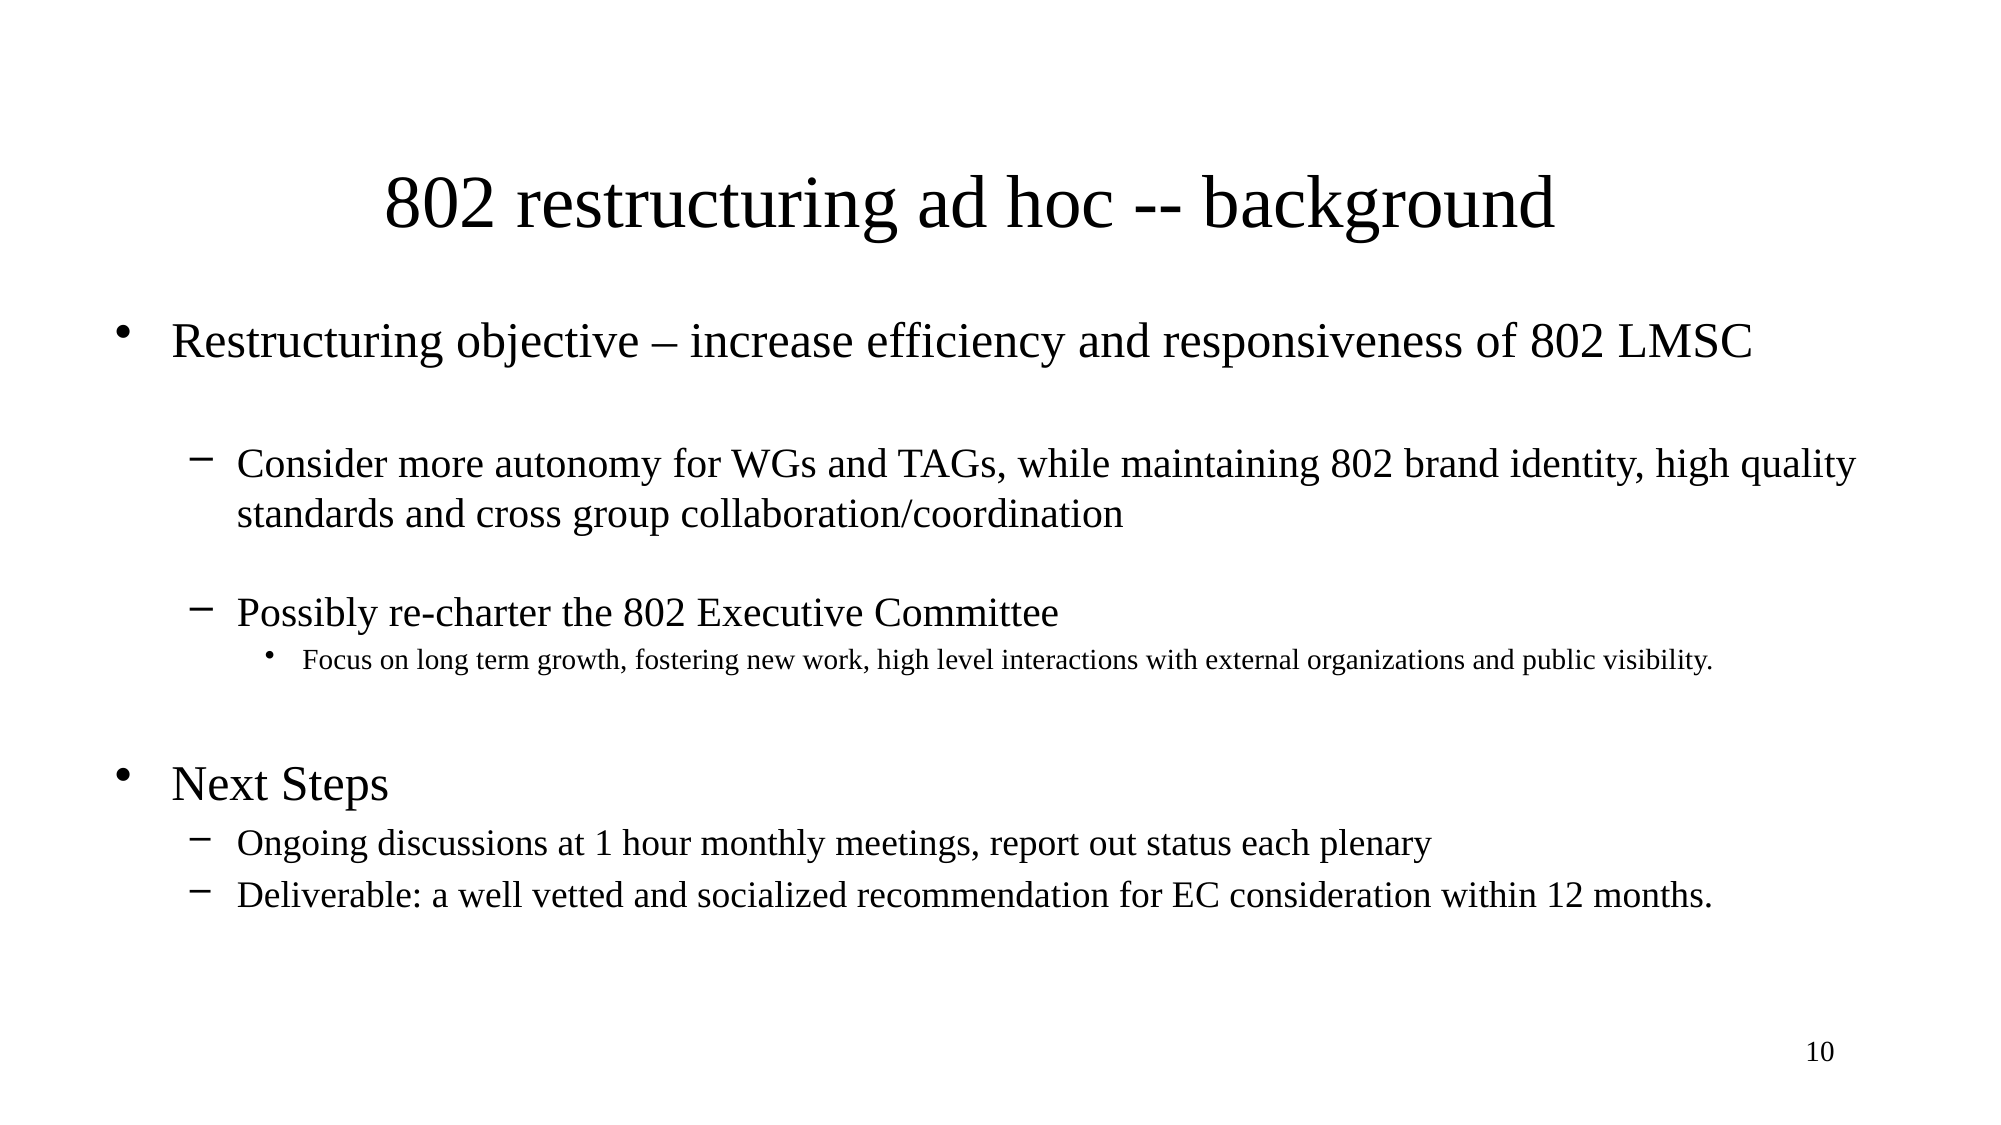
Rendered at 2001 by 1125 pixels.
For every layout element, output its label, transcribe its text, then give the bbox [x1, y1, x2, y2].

title 802 restructuring ad hoc -- background [62, 99, 1901, 288]
list Restructuring objective – increase efficiency and responsiveness of 802 LMSC Consider more autonomy for WGs and TAGs, while maintaining 802 brand identity, high quality standards and cross group collaboration/coordination Possibly re-charter the 802 Executive Committee Focus on long term growth, fostering new work, high level interactions with external organizations and public visibility. Next Steps Ongoing discussions at 1 hour monthly meetings, report out status each plenary Deliverable: a well vetted and socialized recommendation for EC consideration within 12 months. [99, 299, 1888, 1063]
slide_number 10 [1433, 1024, 1851, 1101]
